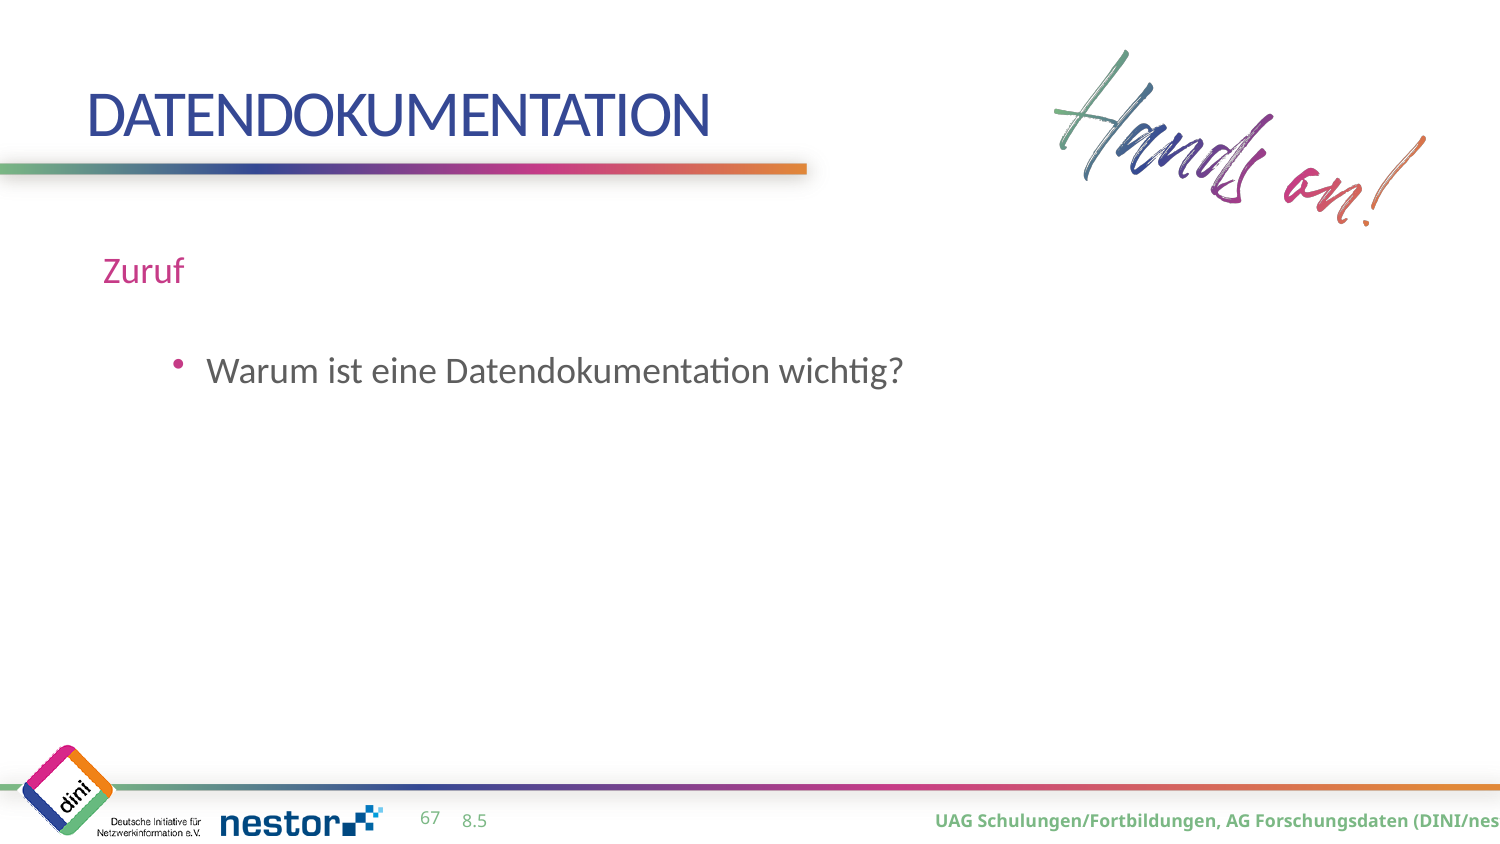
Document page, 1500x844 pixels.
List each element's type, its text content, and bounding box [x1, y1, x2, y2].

picture [1280, 819, 1289, 825]
list Zuruf [88, 238, 1432, 301]
slide_number 66 [406, 801, 454, 841]
list Warum ist eine Datendokumentation wichtig? [157, 316, 1022, 773]
picture [0, 138, 837, 204]
title Datendokumentation [77, 61, 1423, 158]
picture [1423, 817, 1428, 825]
picture [1035, 49, 1426, 238]
picture [0, 731, 1500, 844]
text_box 8.5 [433, 801, 502, 838]
